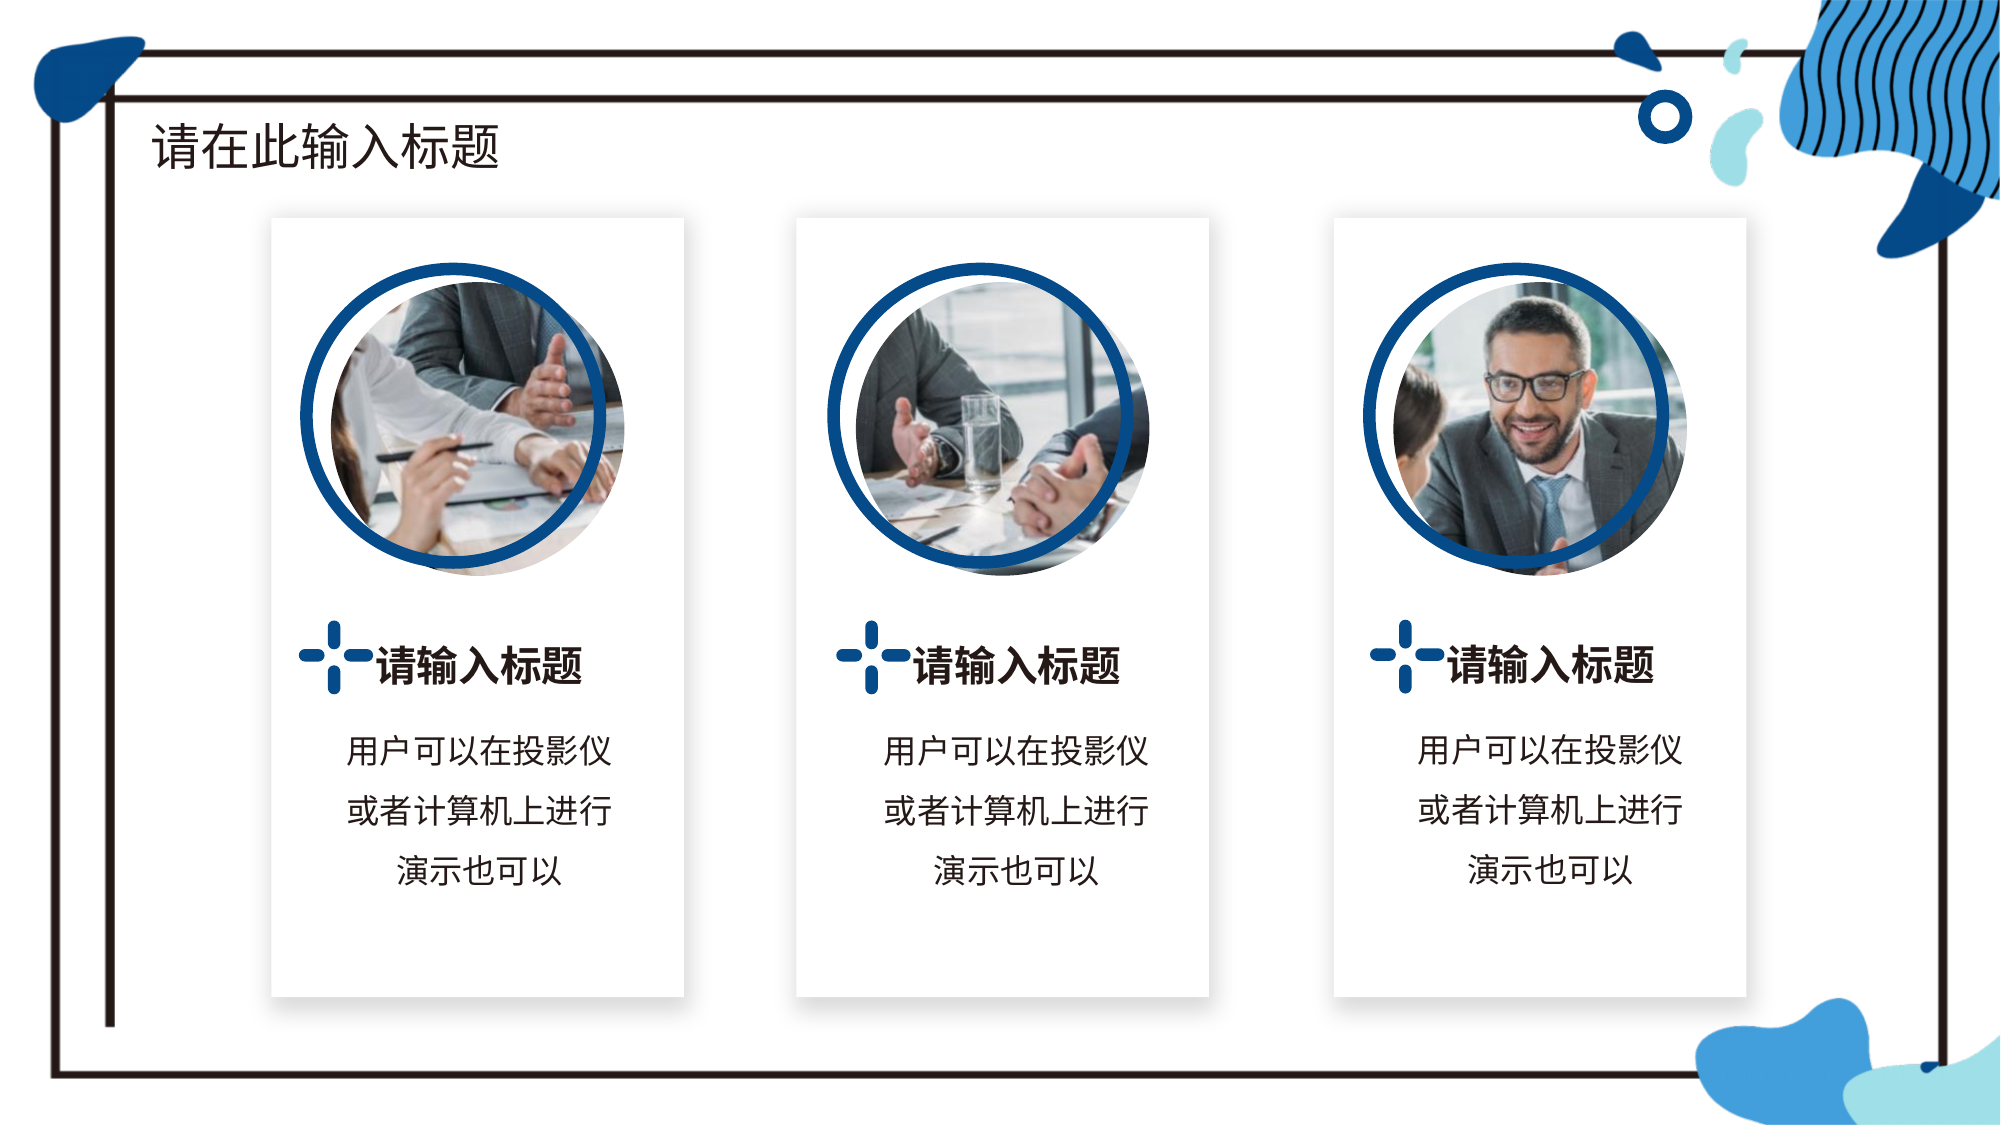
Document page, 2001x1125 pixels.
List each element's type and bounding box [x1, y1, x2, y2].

text_box [271, 217, 684, 998]
picture [1689, 931, 2000, 1124]
picture [0, 0, 1688, 1113]
picture [1590, 0, 2000, 930]
text_box [1333, 217, 1756, 998]
text_box [796, 217, 1222, 998]
